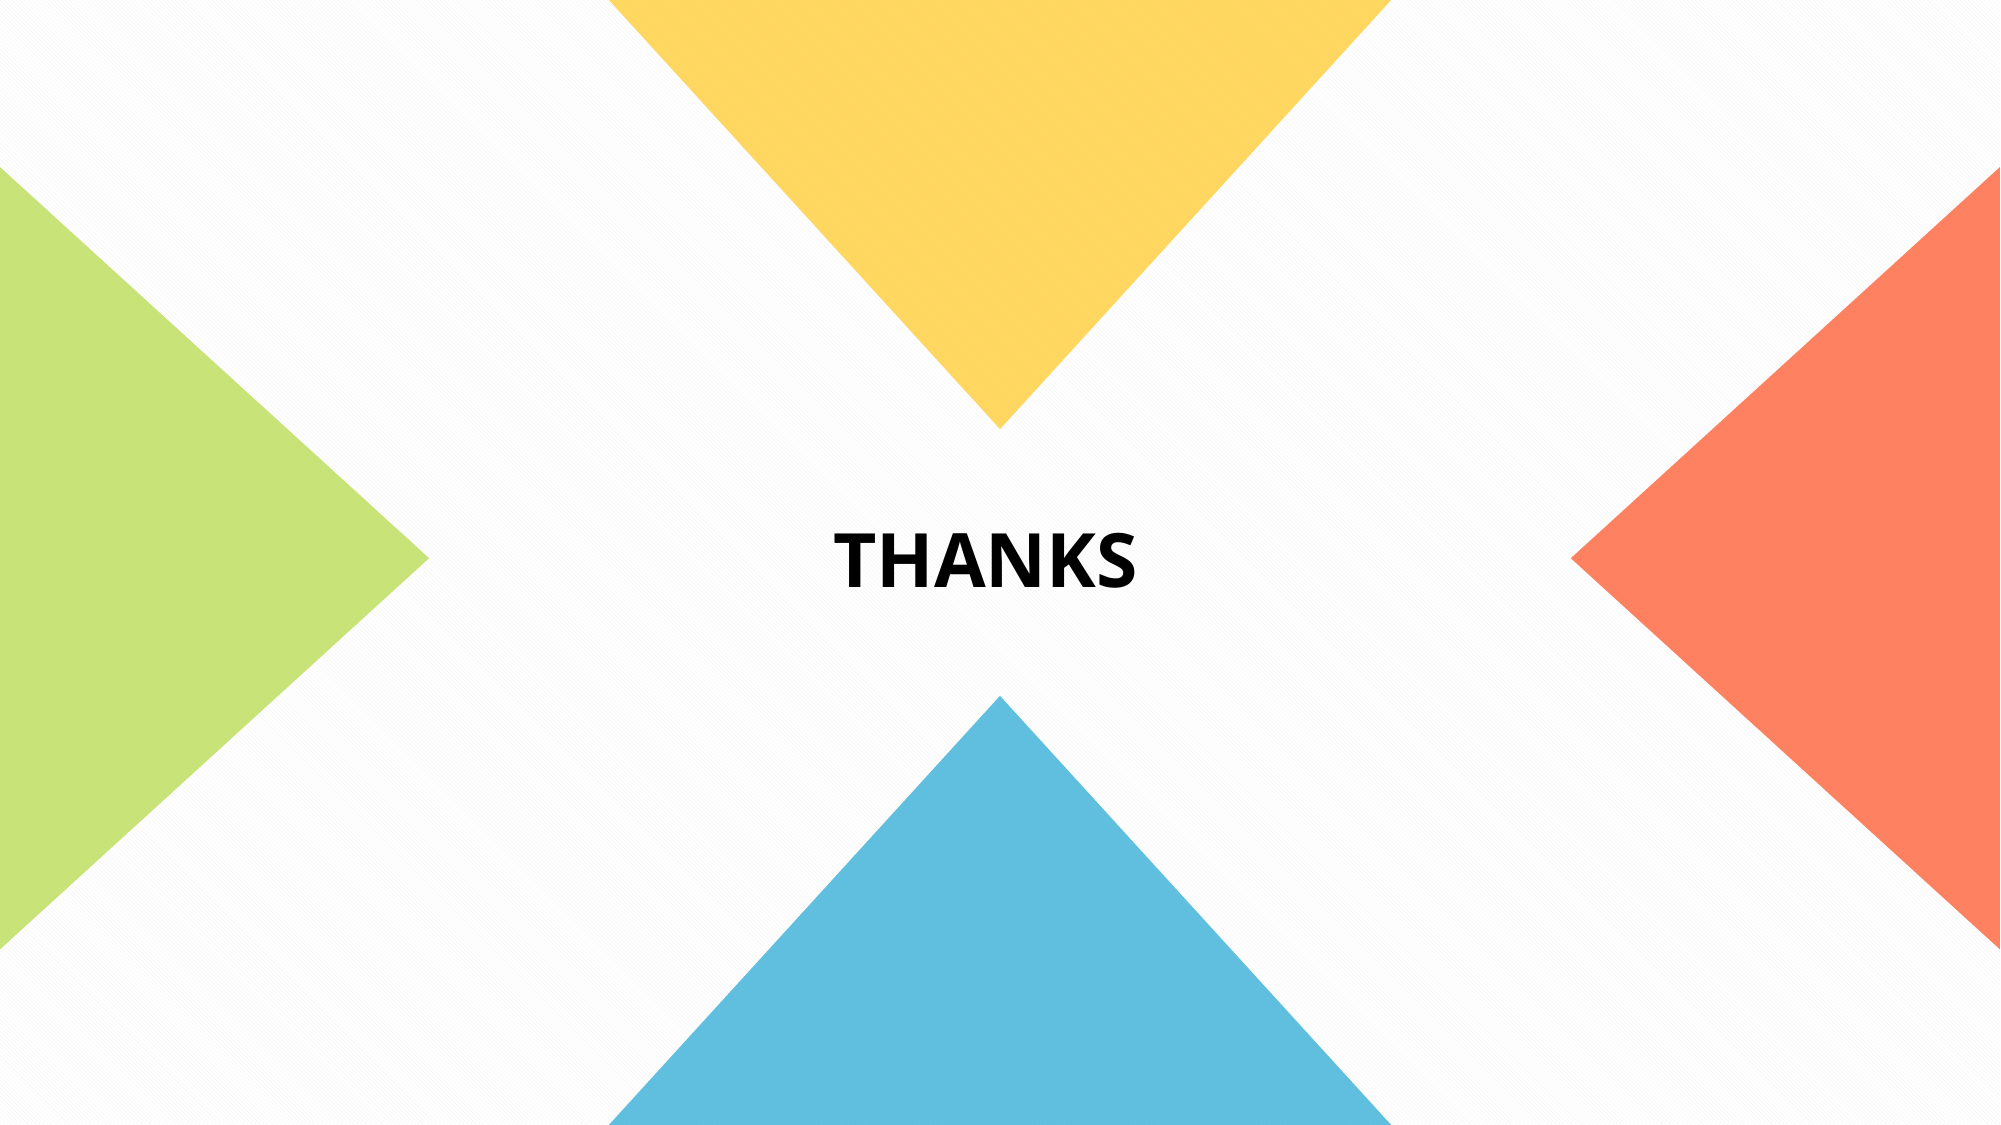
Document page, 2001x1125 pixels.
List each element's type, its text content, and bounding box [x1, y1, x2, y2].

text_box THANKS [818, 505, 1154, 610]
text_box [1569, 165, 2000, 951]
text_box [607, 0, 1393, 431]
text_box [0, 165, 431, 951]
text_box [607, 694, 1393, 1125]
